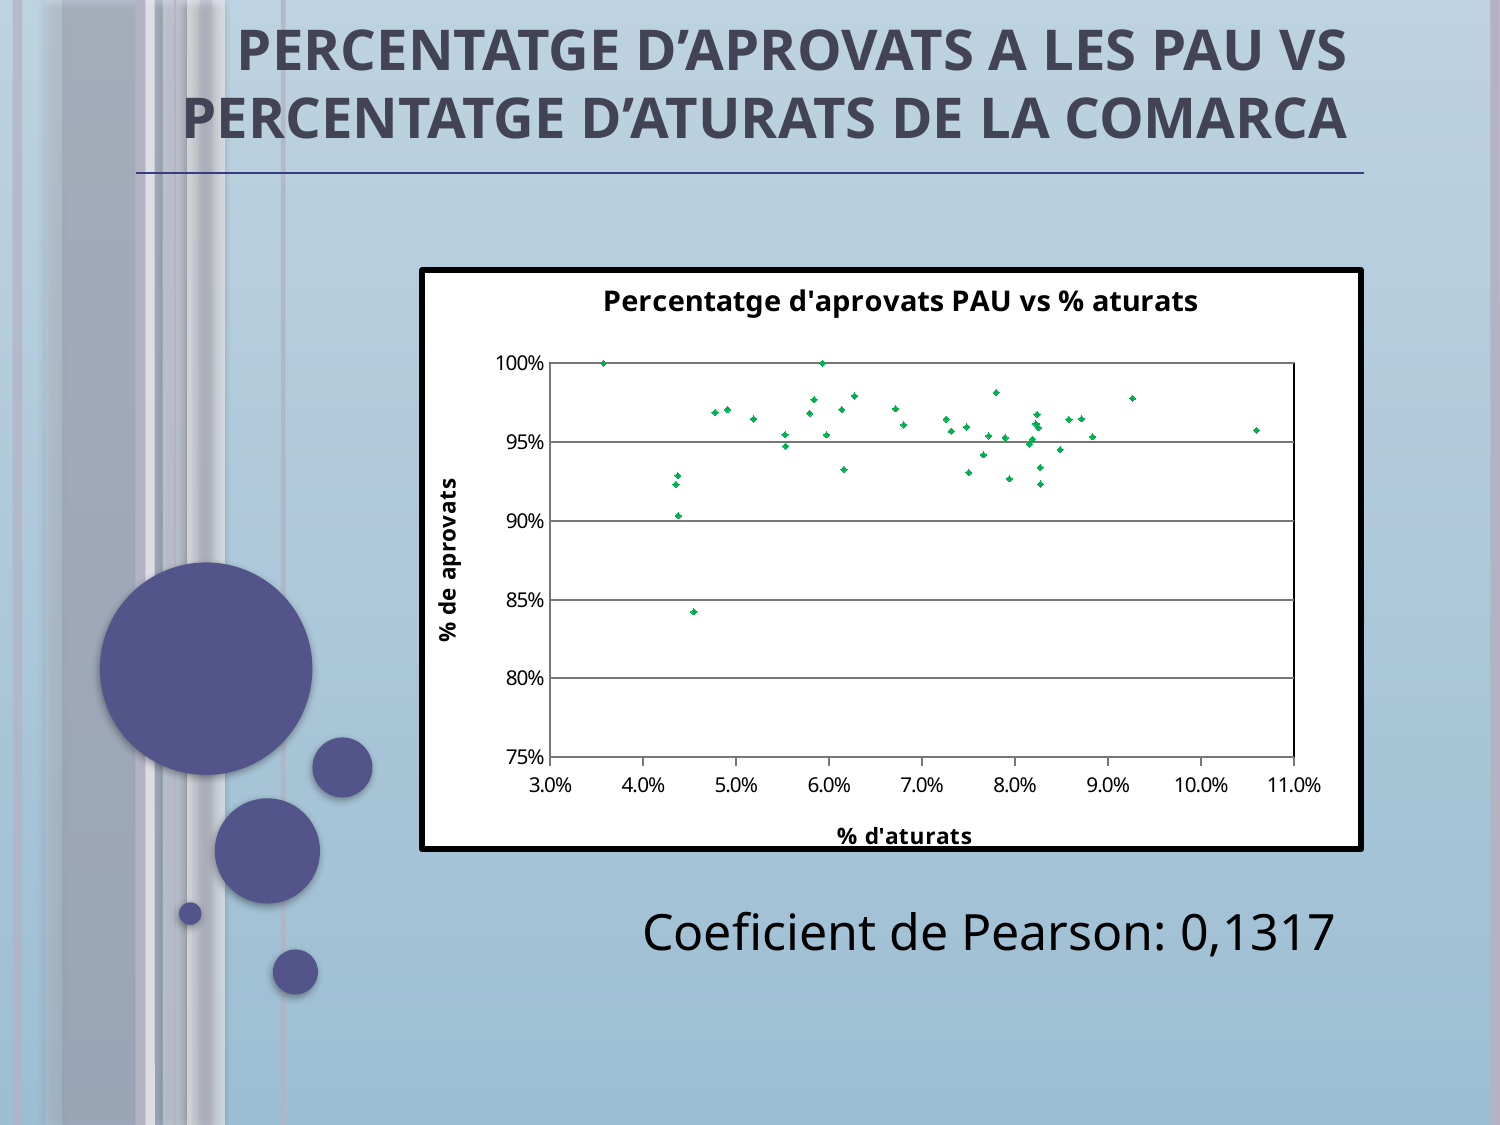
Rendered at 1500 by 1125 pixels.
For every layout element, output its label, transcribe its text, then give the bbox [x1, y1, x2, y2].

title Percentatge d’aprovats a les PAU vs percentatge d’aturats de la comarca [137, 7, 1363, 170]
text_box Coeficient de Pearson: 0,1317 [383, 893, 1365, 968]
chart [418, 266, 1365, 859]
